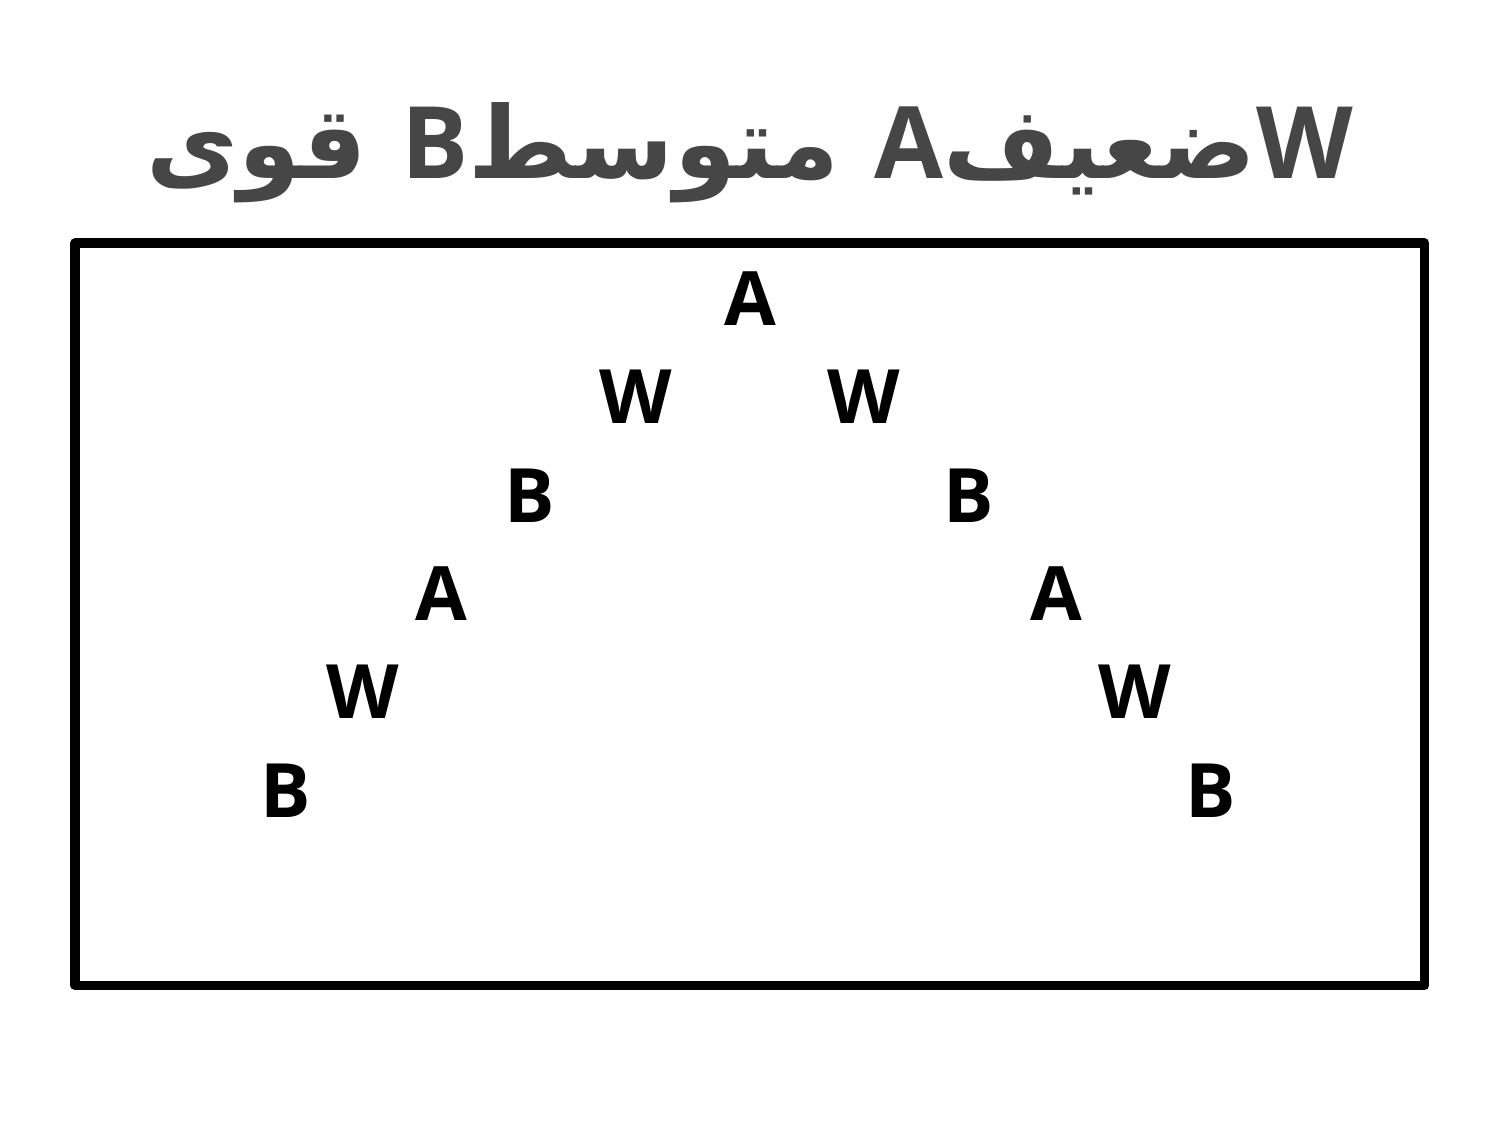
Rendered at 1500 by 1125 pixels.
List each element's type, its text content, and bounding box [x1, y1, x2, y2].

list A W W B B A A W W B B [70, 238, 1429, 990]
title قوی Bمتوسط AضعیفW [75, 45, 1425, 233]
